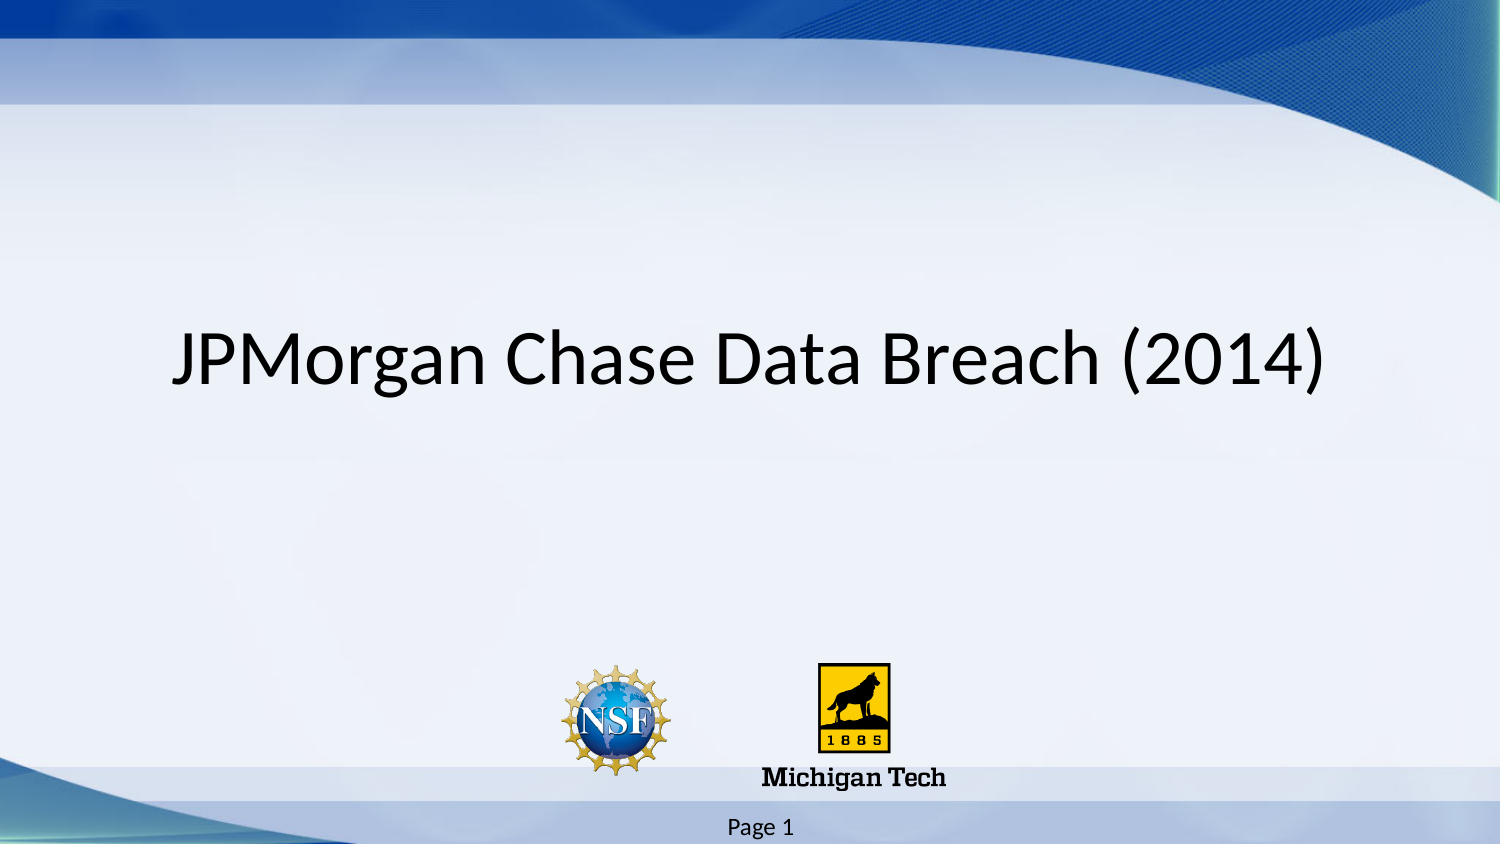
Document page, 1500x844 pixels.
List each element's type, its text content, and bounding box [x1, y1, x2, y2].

picture [0, 0, 1500, 844]
title JPMorgan Chase Data Breach (2014) [112, 262, 1388, 443]
